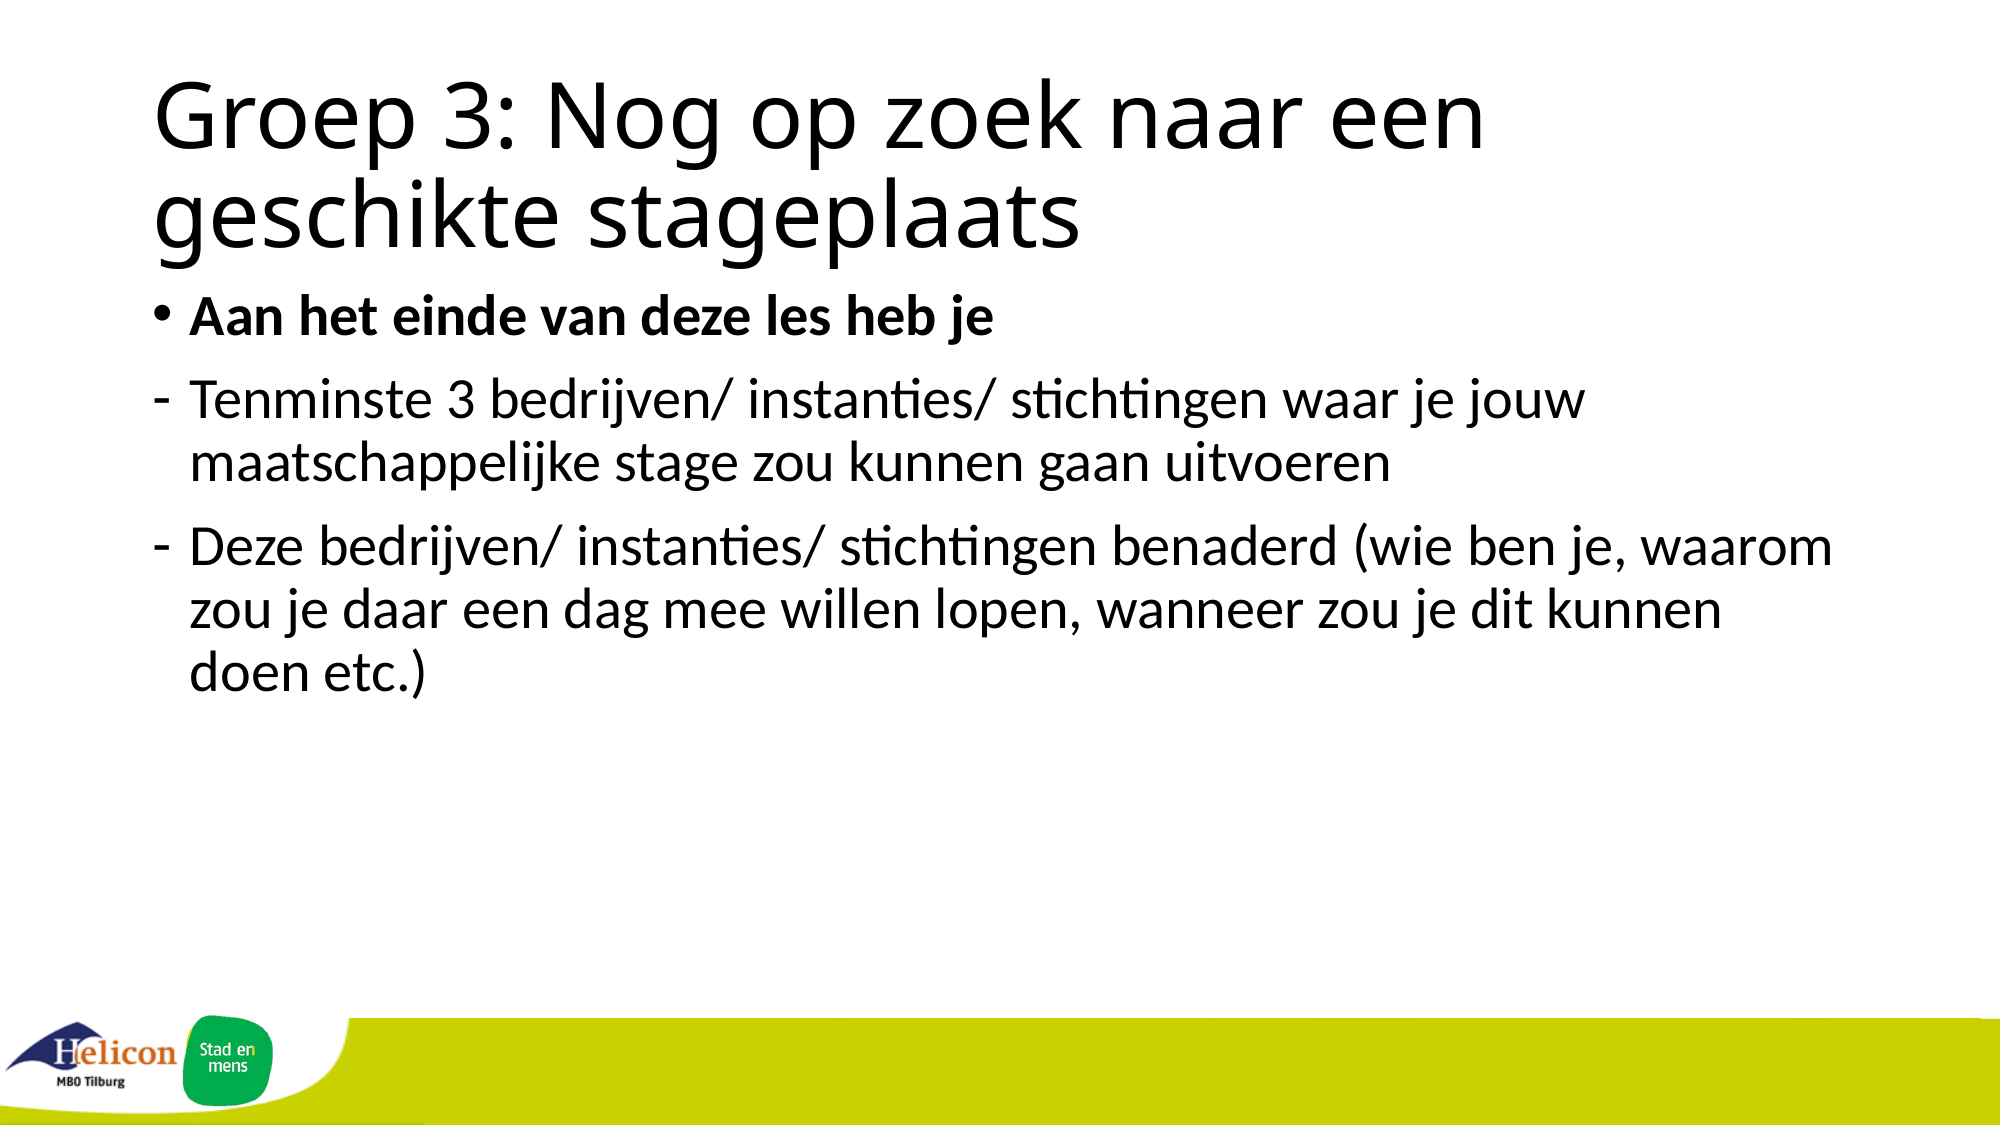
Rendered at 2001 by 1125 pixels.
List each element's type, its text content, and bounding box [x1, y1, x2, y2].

picture [0, 1013, 424, 1125]
title Groep 3: Nog op zoek naar een geschikte stageplaats [137, 59, 1863, 277]
list Aan het einde van deze les heb je Tenminste 3 bedrijven/ instanties/ stichtingen waar je jouw maatschappelijke stage zou kunnen gaan uitvoeren Deze bedrijven/ instanties/ stichtingen benaderd (wie ben je, waarom zou je daar een dag mee willen lopen, wanneer zou je dit kunnen doen etc.) [137, 277, 1863, 992]
